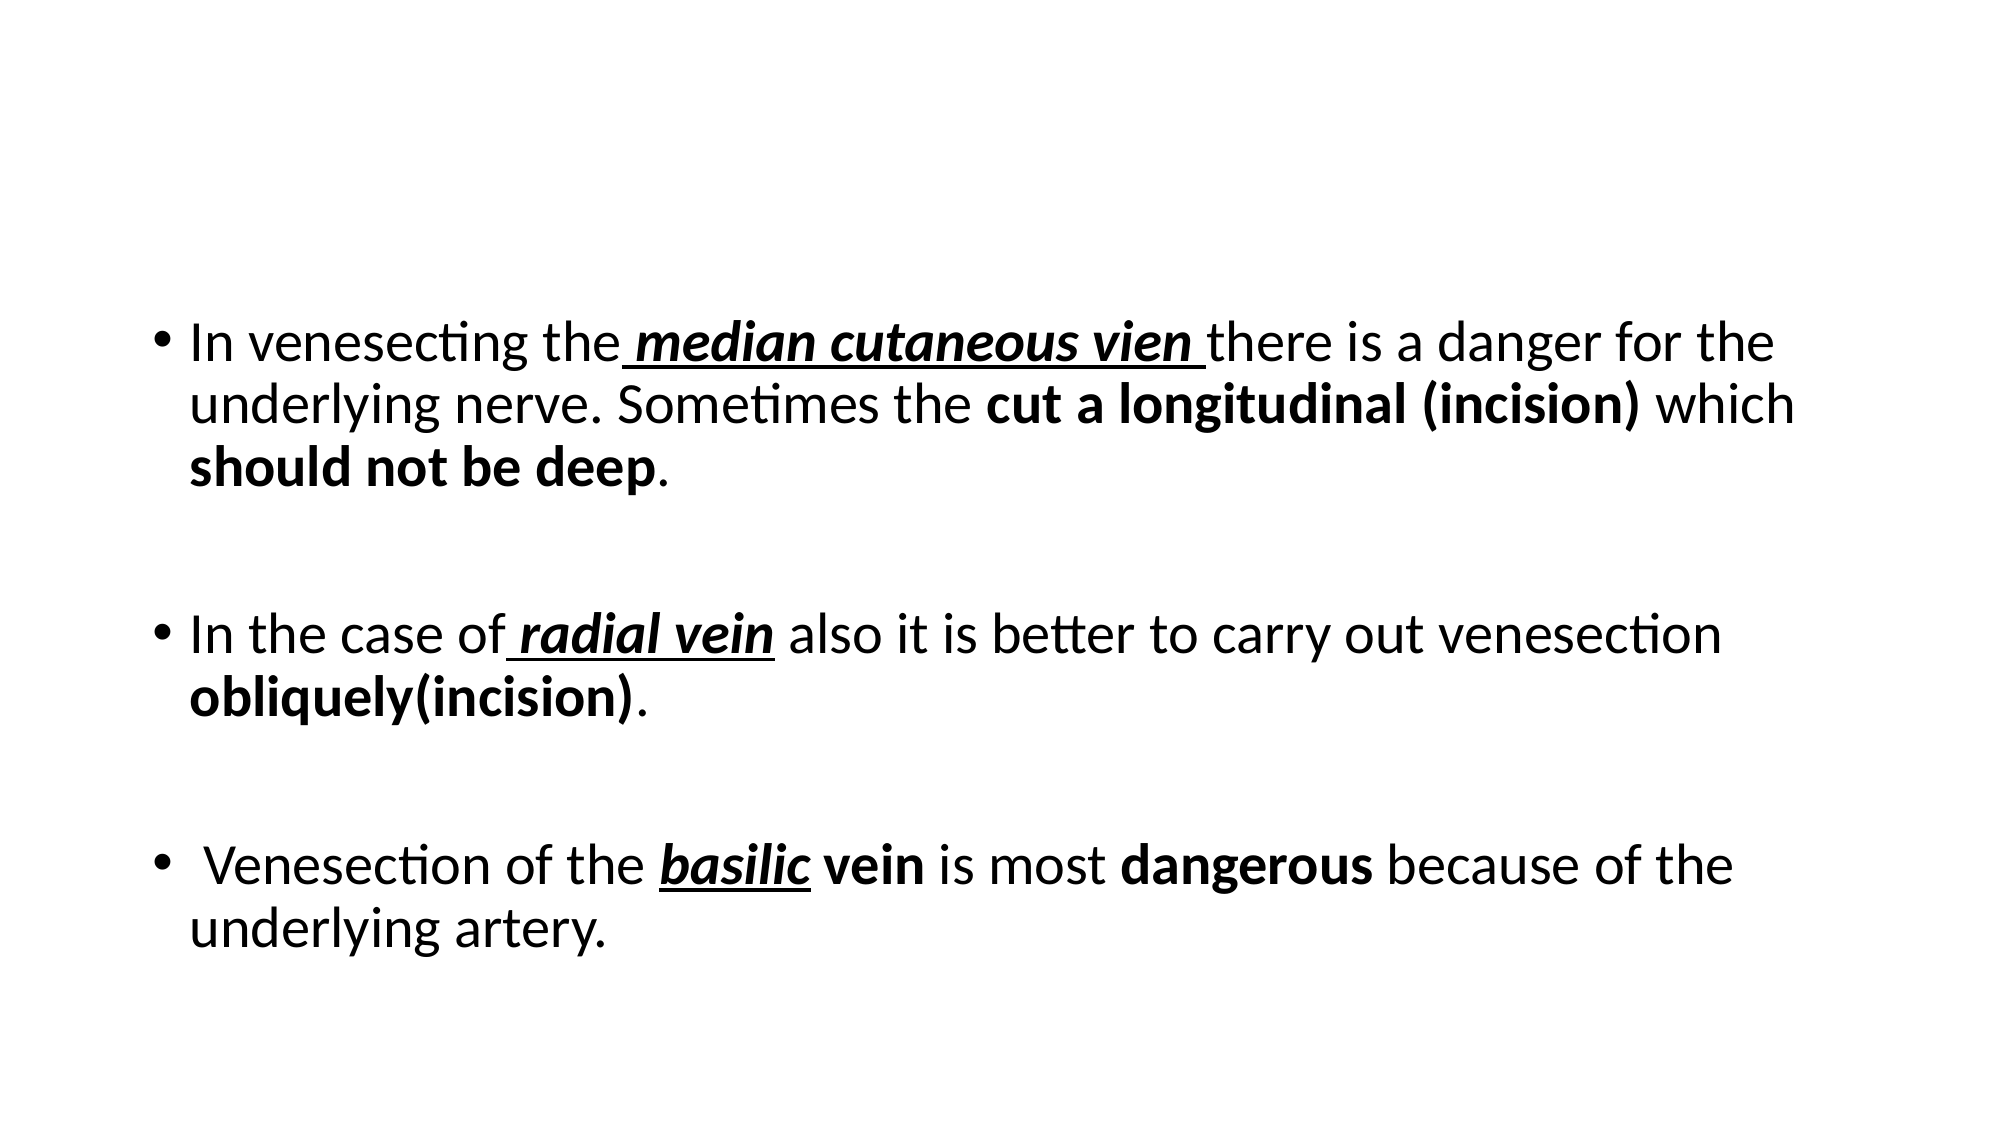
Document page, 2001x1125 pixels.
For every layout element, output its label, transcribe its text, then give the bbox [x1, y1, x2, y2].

list In venesecting the median cutaneous vien there is a danger for the underlying nerve. Sometimes the cut a longitudinal (incision) which should not be deep. In the case of radial vein also it is better to carry out venesection obliquely(incision). Venesection of the basilic vein is most dangerous because of the underlying artery. [137, 212, 1863, 1014]
